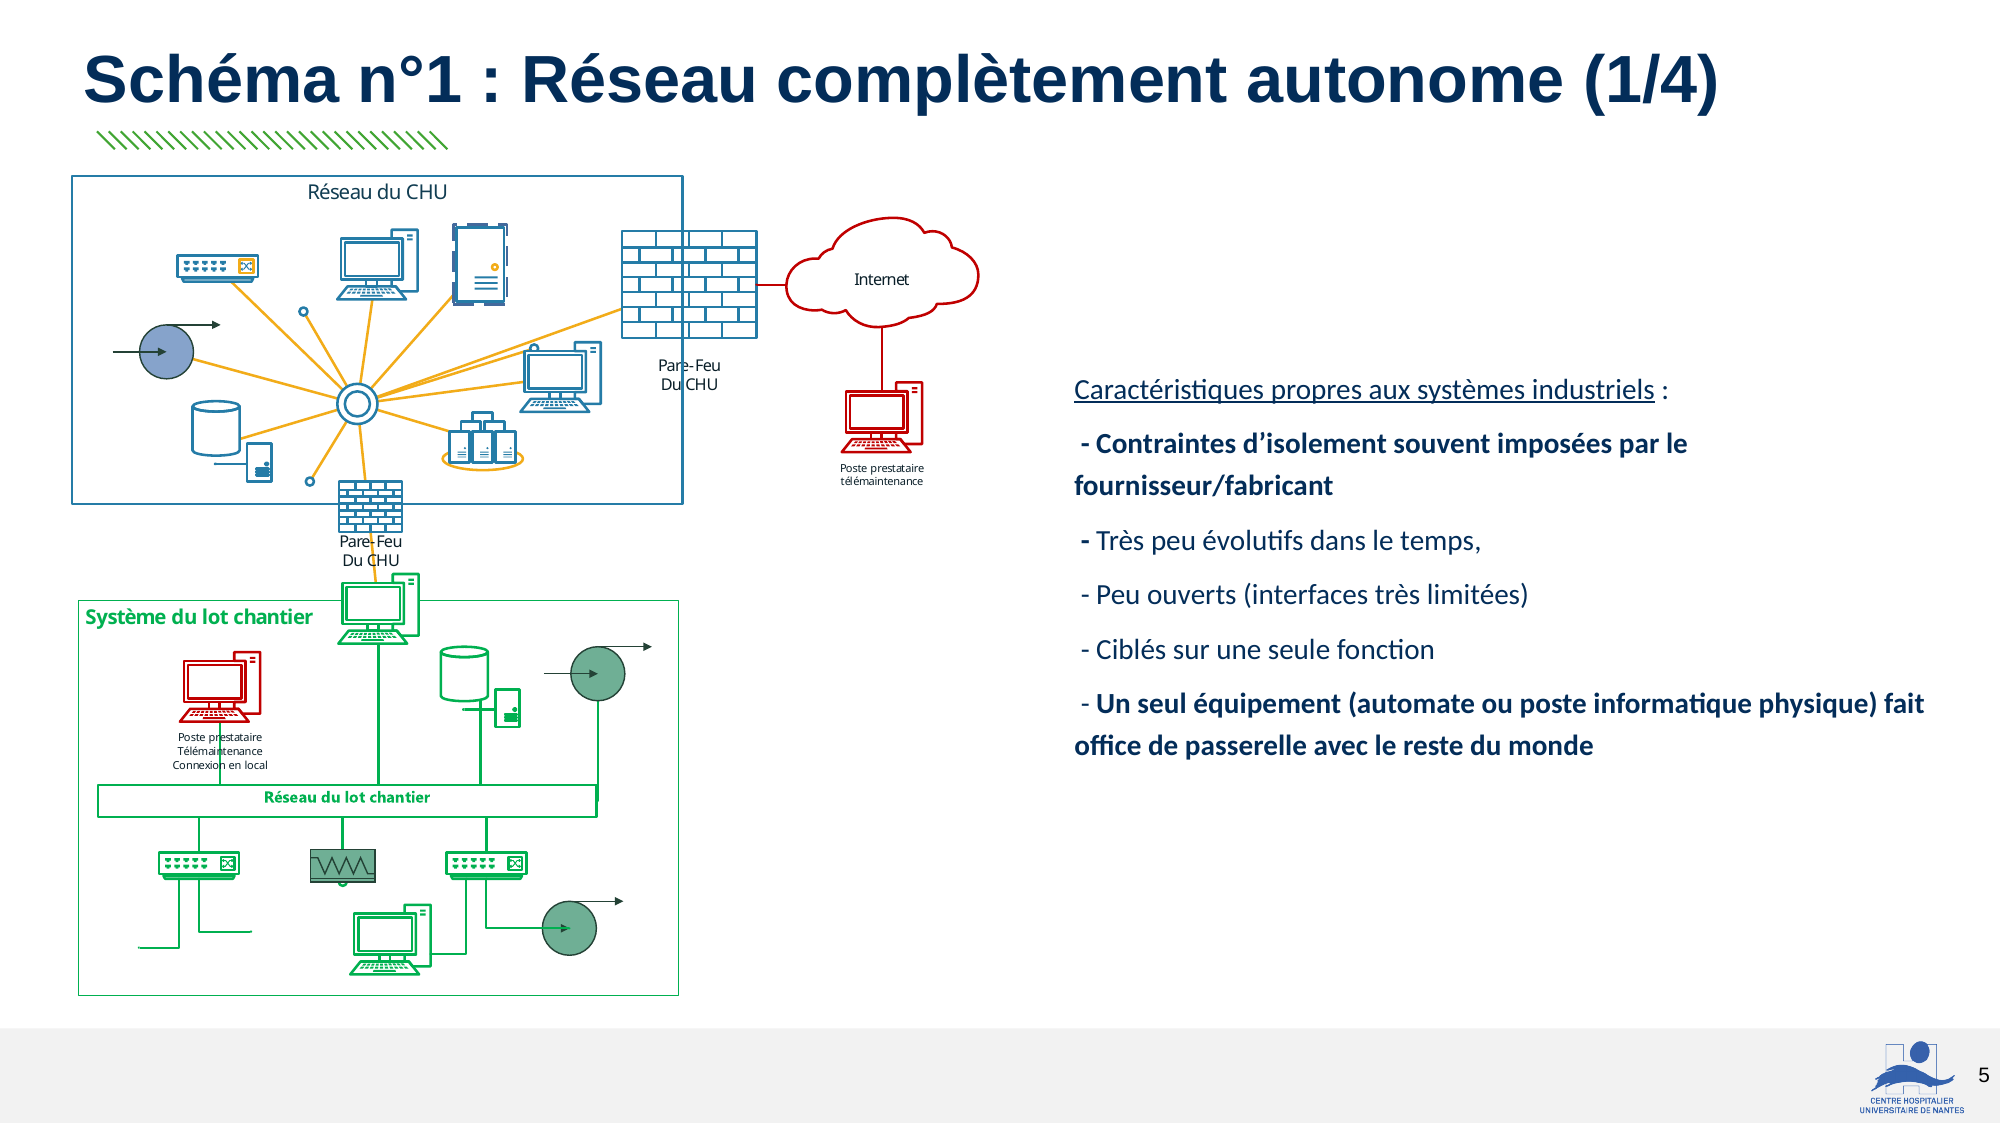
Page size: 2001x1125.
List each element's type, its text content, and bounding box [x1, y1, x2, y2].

picture [1852, 1105, 1971, 1118]
text_box Caractéristiques propres aux systèmes industriels : - Contraintes d’isolement souvent imposées par le fournisseur/fabricant - Très peu évolutifs dans le temps, - Peu ouverts (interfaces très limitées) - Ciblés sur une seule fonction - Un seul équipement (automate ou poste informatique physique) fait office de passerelle avec le reste du monde [1059, 355, 1952, 769]
slide_number 5 [1554, 1044, 2000, 1105]
picture [1852, 1037, 1971, 1044]
title Schéma n°1 : Réseau complètement autonome (1/4) [69, 12, 1910, 150]
picture [69, 170, 980, 997]
